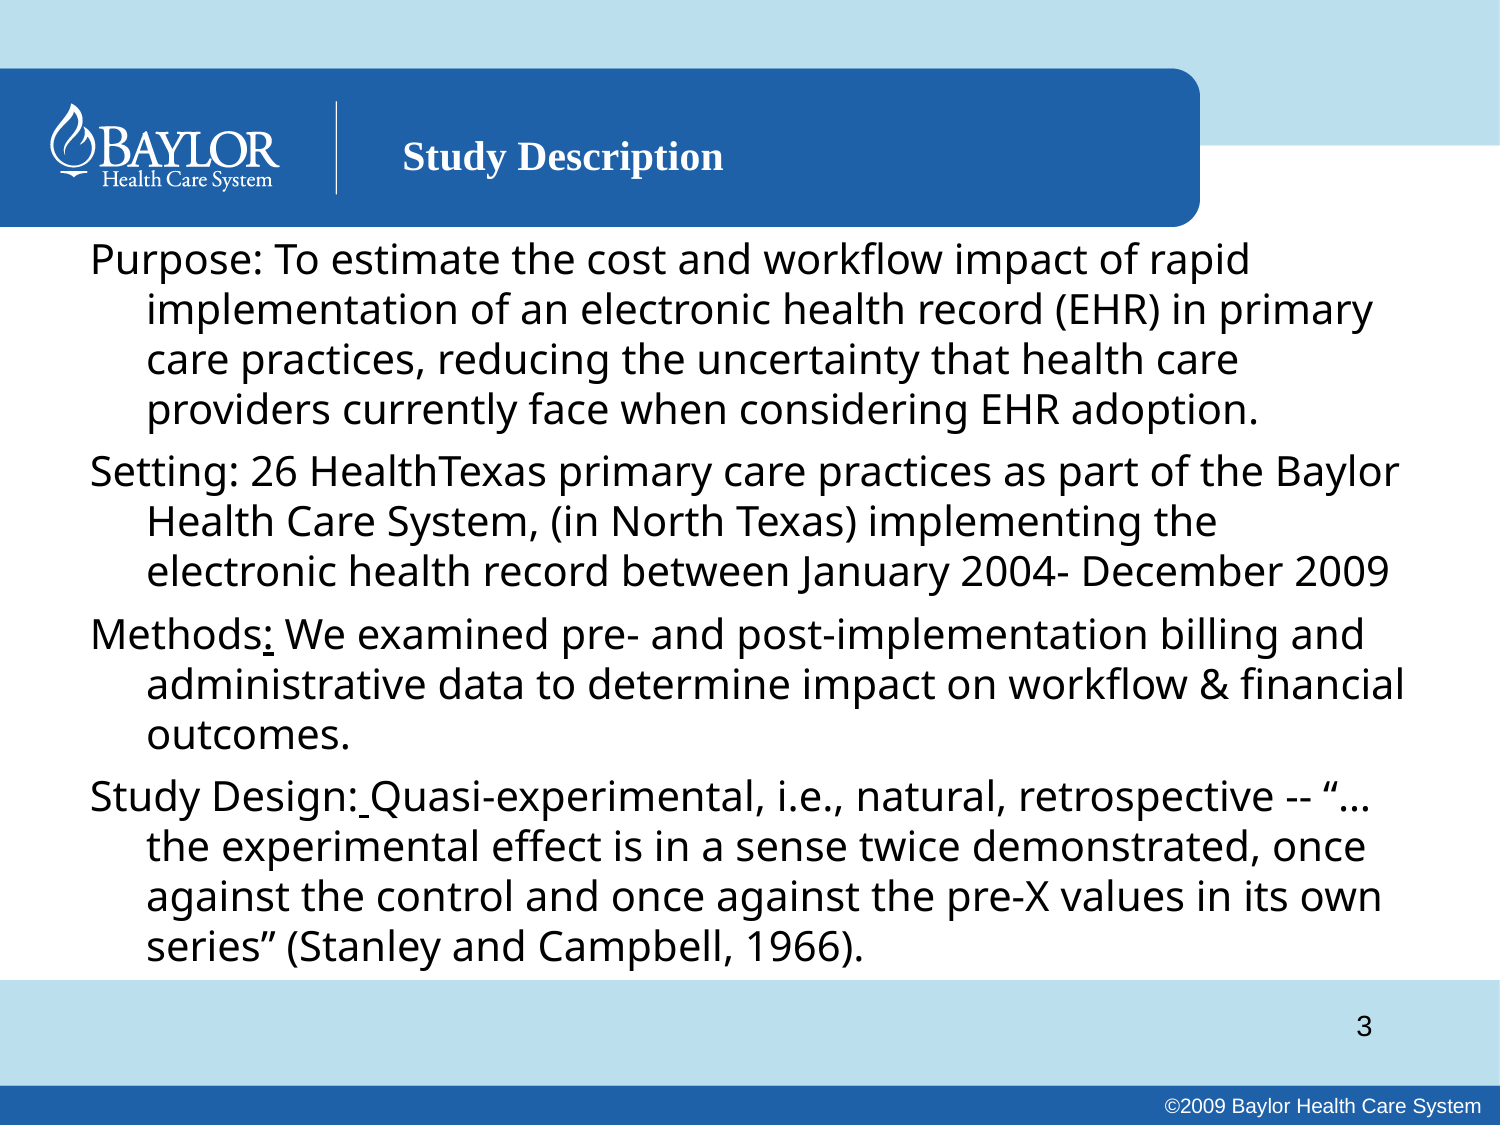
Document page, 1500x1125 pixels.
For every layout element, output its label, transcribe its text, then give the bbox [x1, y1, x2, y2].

title Study Description [387, 75, 1200, 233]
list Purpose: To estimate the cost and workflow impact of rapid implementation of an electronic health record (EHR) in primary care practices, reducing the uncertainty that health care providers currently face when considering EHR adoption. Setting: 26 HealthTexas primary care practices as part of the Baylor Health Care System, (in North Texas) implementing the electronic health record between January 2004- December 2009 Methods: We examined pre- and post-implementation billing and administrative data to determine impact on workflow & financial outcomes. Study Design: Quasi-experimental, i.e., natural, retrospective -- “…the experimental effect is in a sense twice demonstrated, once against the control and once against the pre-X values in its own series” (Stanley and Campbell, 1966). [75, 224, 1425, 968]
picture [0, 0, 1500, 1125]
slide_number 3 [1074, 999, 1388, 1076]
